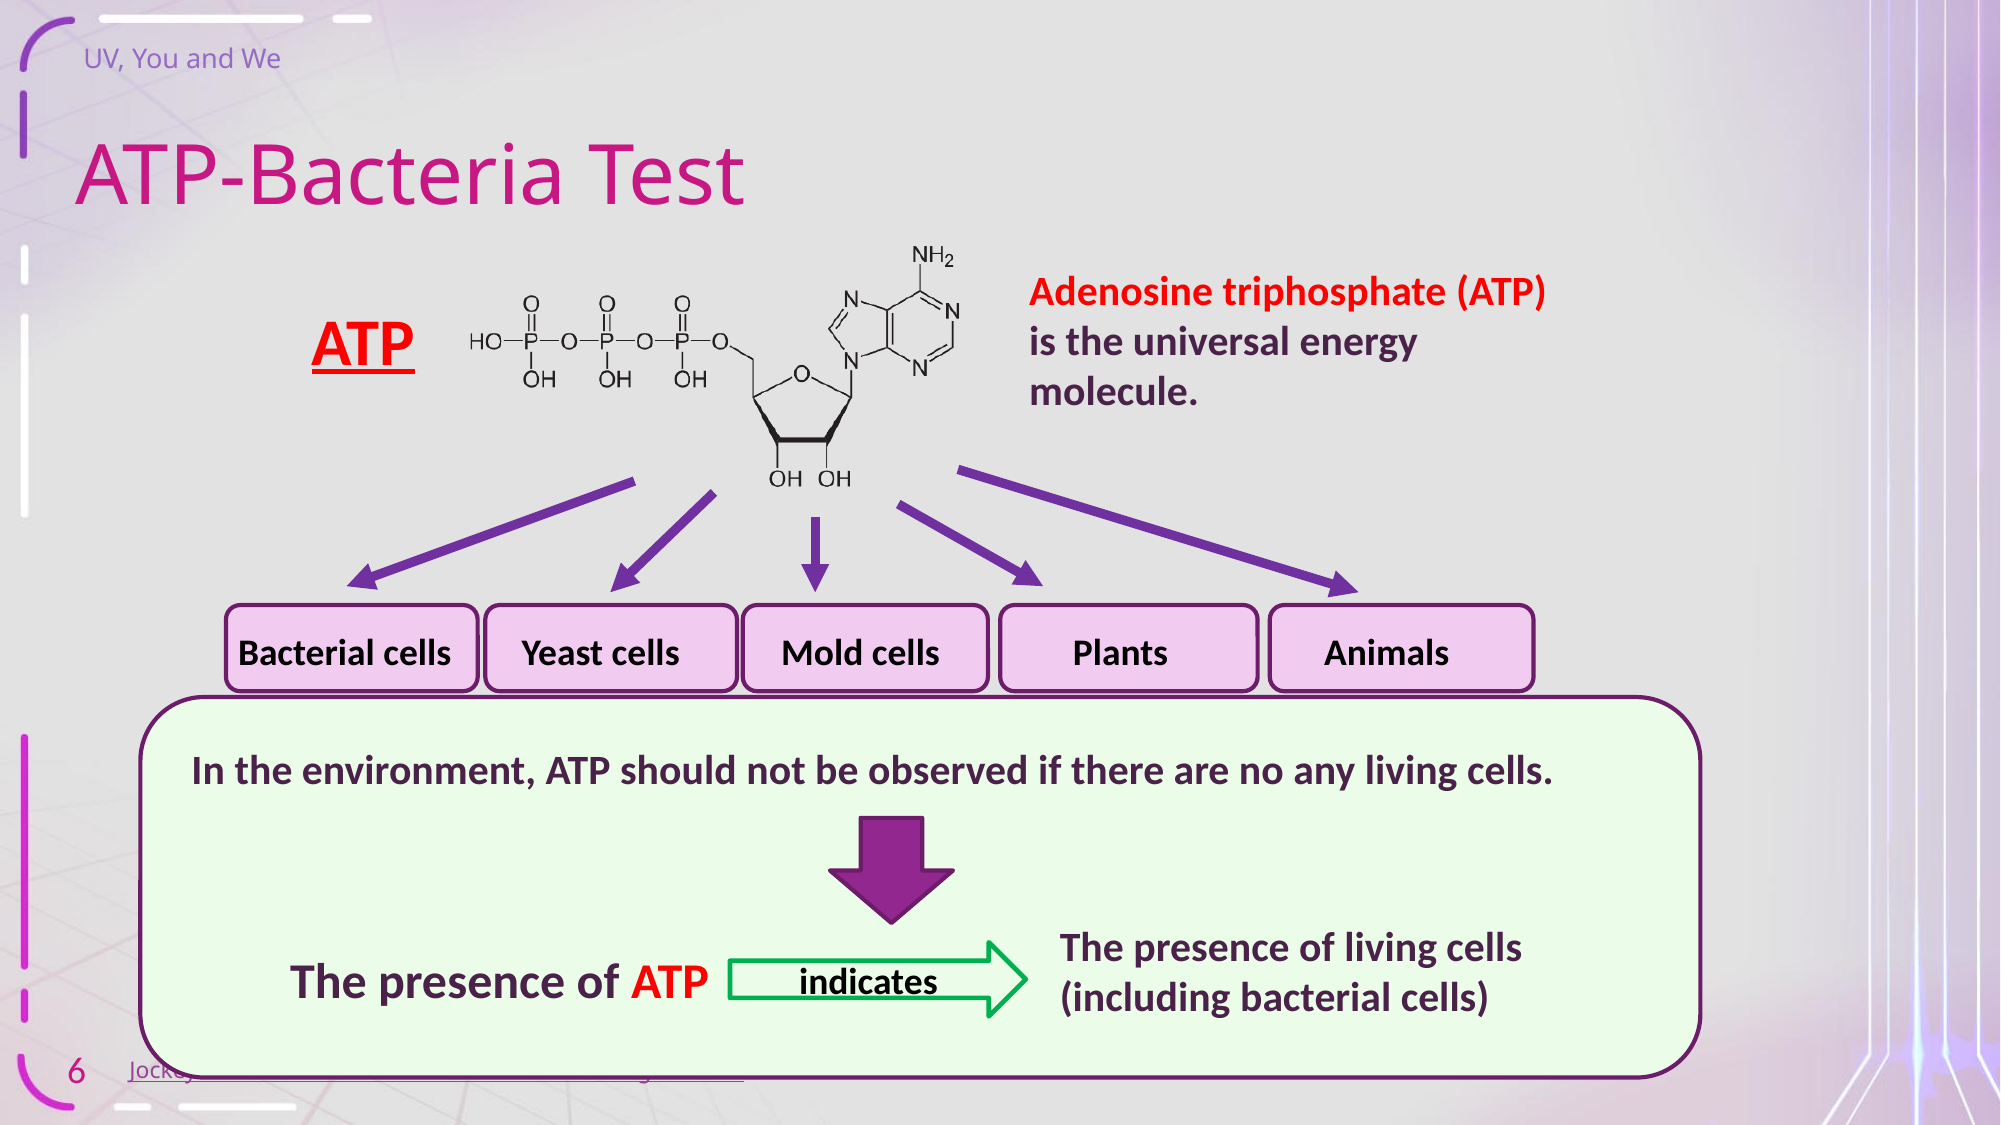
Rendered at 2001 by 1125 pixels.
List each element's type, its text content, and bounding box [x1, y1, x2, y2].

text_box The presence of ATP [275, 940, 735, 1016]
text_box Adenosine triphosphate (ATP) is the universal energy molecule. [1014, 256, 1586, 422]
text_box Yeast cells [506, 620, 695, 681]
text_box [957, 469, 1359, 593]
text_box [138, 694, 1703, 1080]
text_box [827, 815, 955, 925]
text_box [483, 602, 740, 694]
title ATP-Bacteria Test [61, 63, 1571, 279]
text_box [998, 602, 1260, 694]
text_box The presence of living cells (including bacterial cells) [1044, 912, 1548, 1027]
text_box [740, 602, 991, 694]
text_box Mold cells [766, 620, 956, 681]
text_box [897, 503, 952, 587]
text_box [223, 602, 480, 694]
text_box indicates [727, 940, 1028, 1019]
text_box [346, 480, 635, 587]
text_box In the environment, ATP should not be observed if there are no any living cells. [176, 735, 1570, 801]
text_box ATP [296, 290, 431, 386]
text_box Bacterial cells [223, 620, 467, 681]
text_box [1267, 602, 1536, 694]
text_box Plants [1058, 620, 1184, 681]
picture [0, 0, 2001, 1125]
text_box Animals [1309, 620, 1465, 681]
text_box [610, 503, 728, 593]
